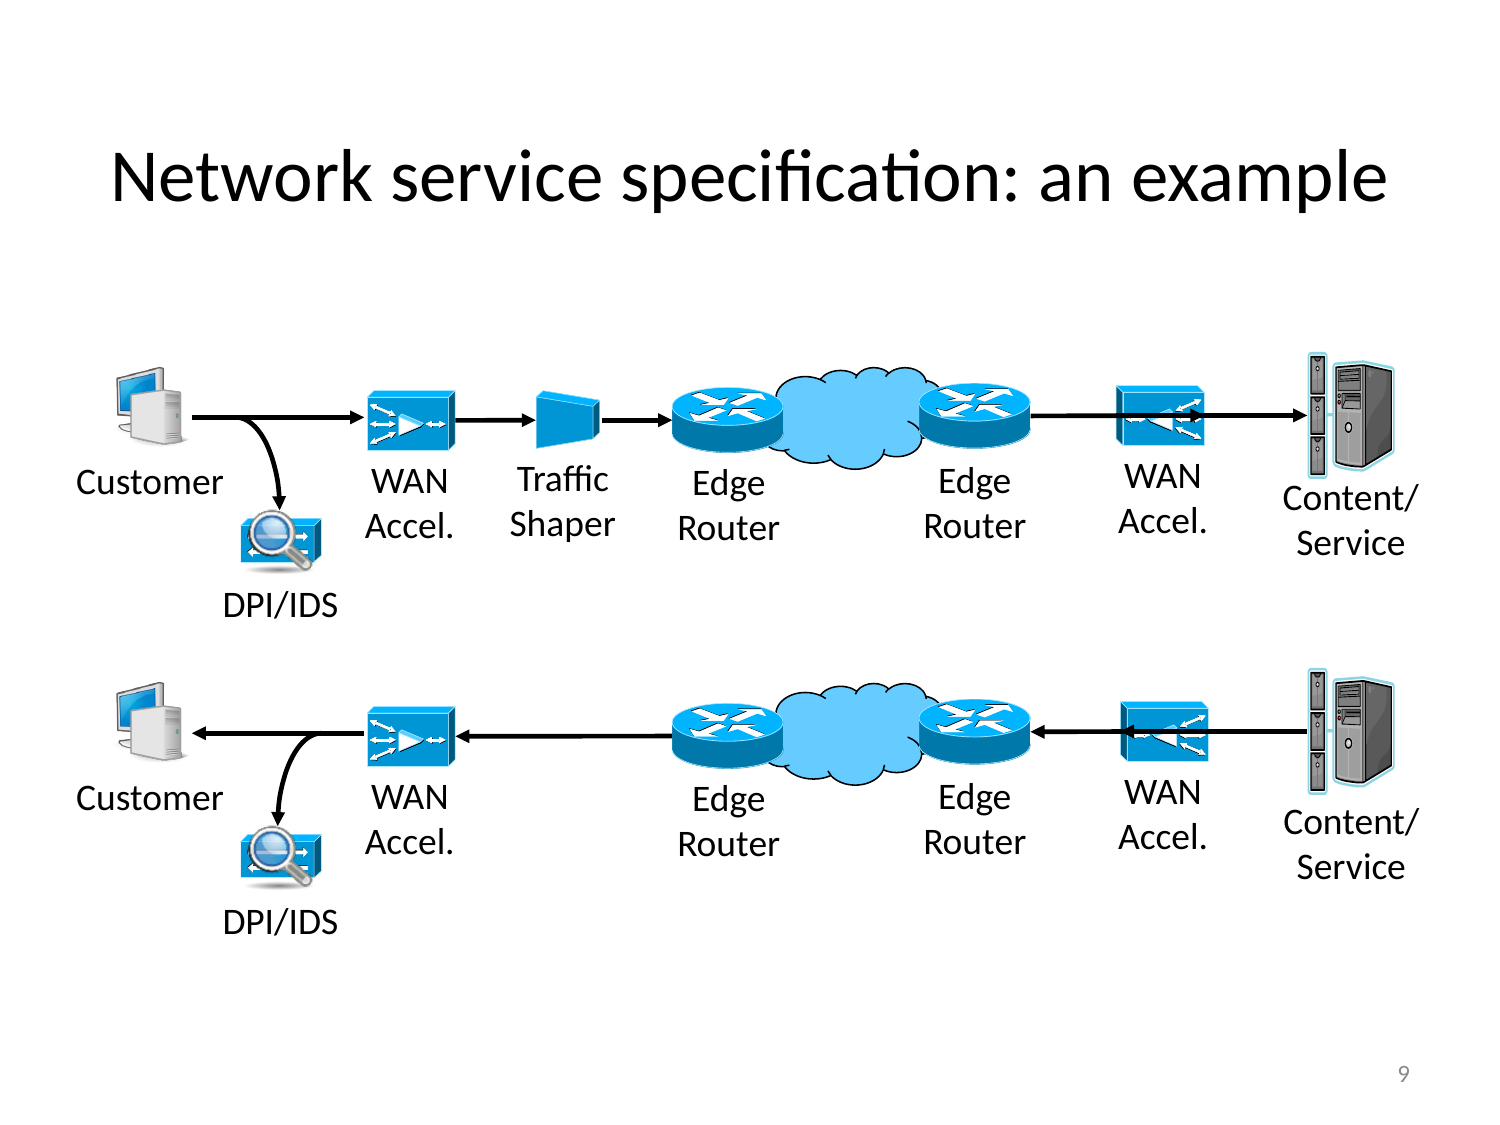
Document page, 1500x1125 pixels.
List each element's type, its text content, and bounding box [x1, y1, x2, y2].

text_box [60, 351, 1436, 951]
slide_number 9 [1074, 1042, 1425, 1103]
title Network service specification: an example [75, 45, 1425, 298]
